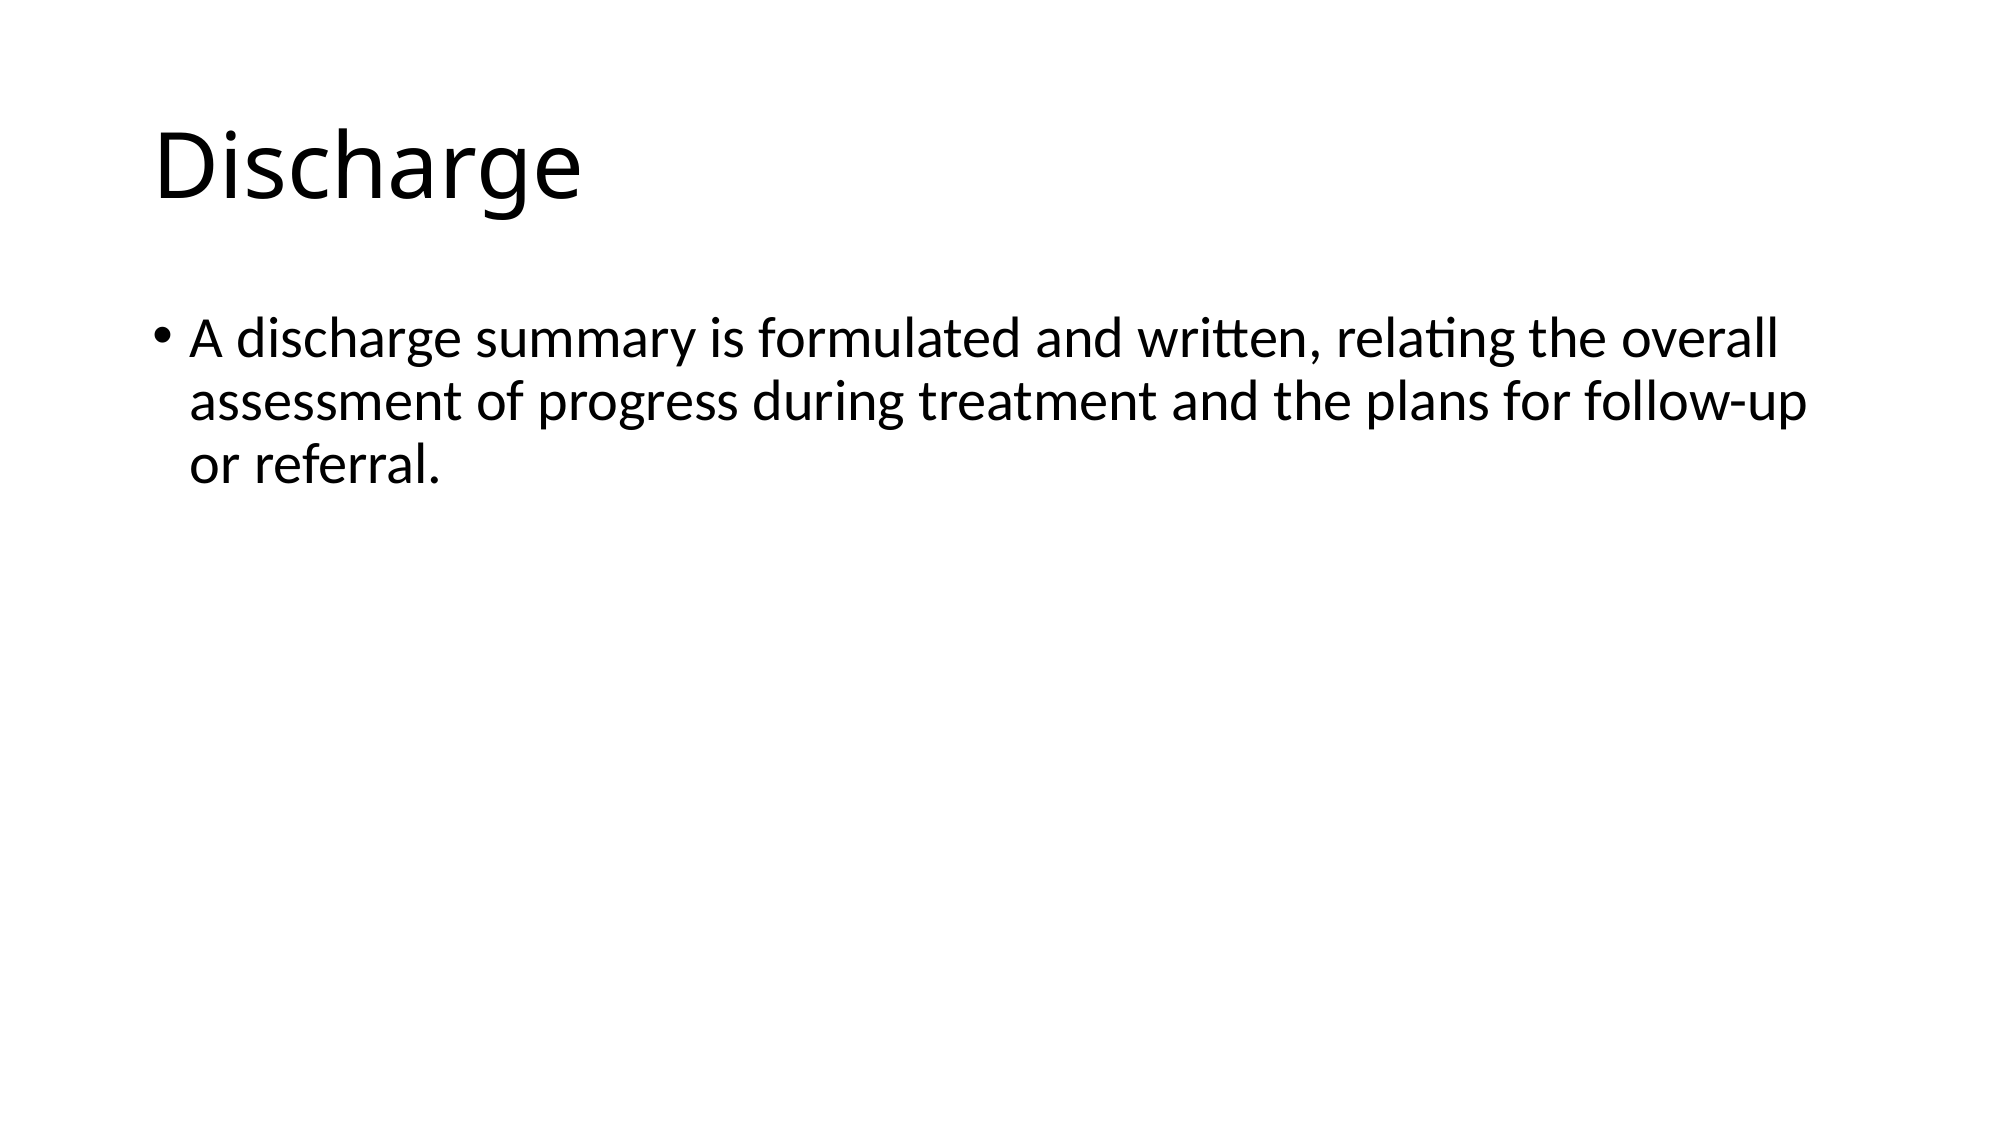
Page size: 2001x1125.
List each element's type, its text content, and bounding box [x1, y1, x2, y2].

list A discharge summary is formulated and written, relating the overall assessment of progress during treatment and the plans for follow-up or referral. [137, 299, 1863, 1014]
title Discharge [137, 59, 1863, 278]
